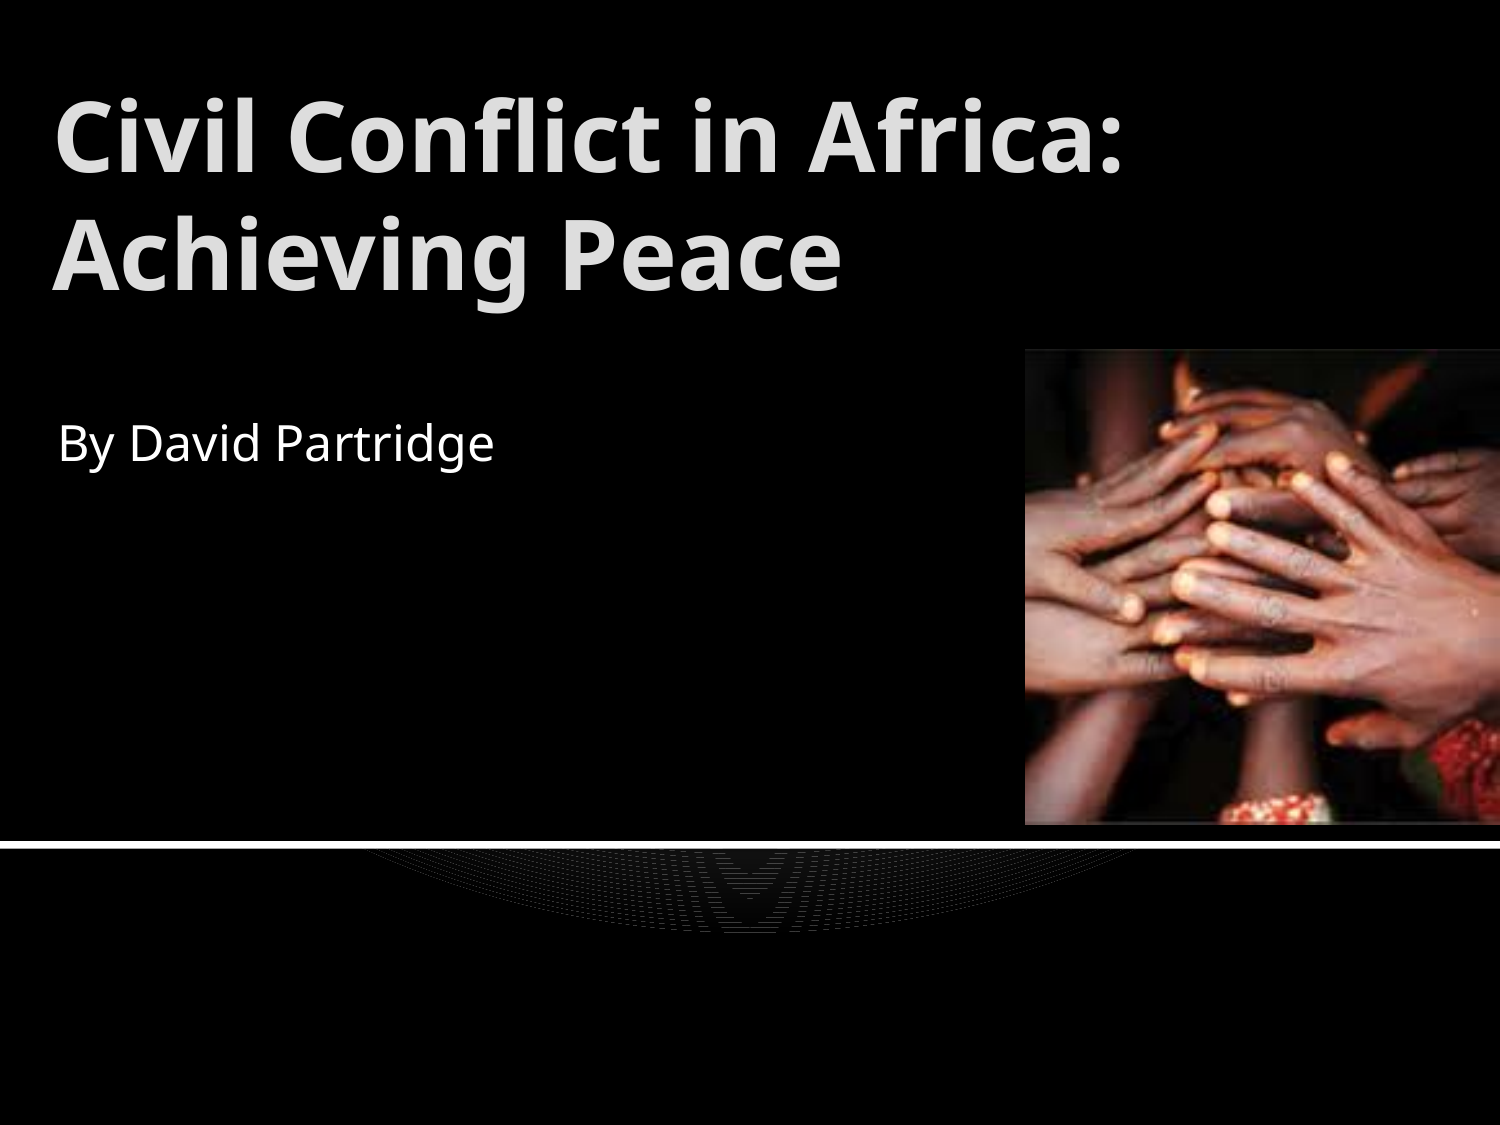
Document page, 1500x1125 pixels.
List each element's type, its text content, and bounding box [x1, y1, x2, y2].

subtitle By David Partridge [37, 224, 1363, 471]
title Civil Conflict in Africa: Achieving Peace [37, 75, 1363, 224]
picture [1024, 349, 1500, 826]
